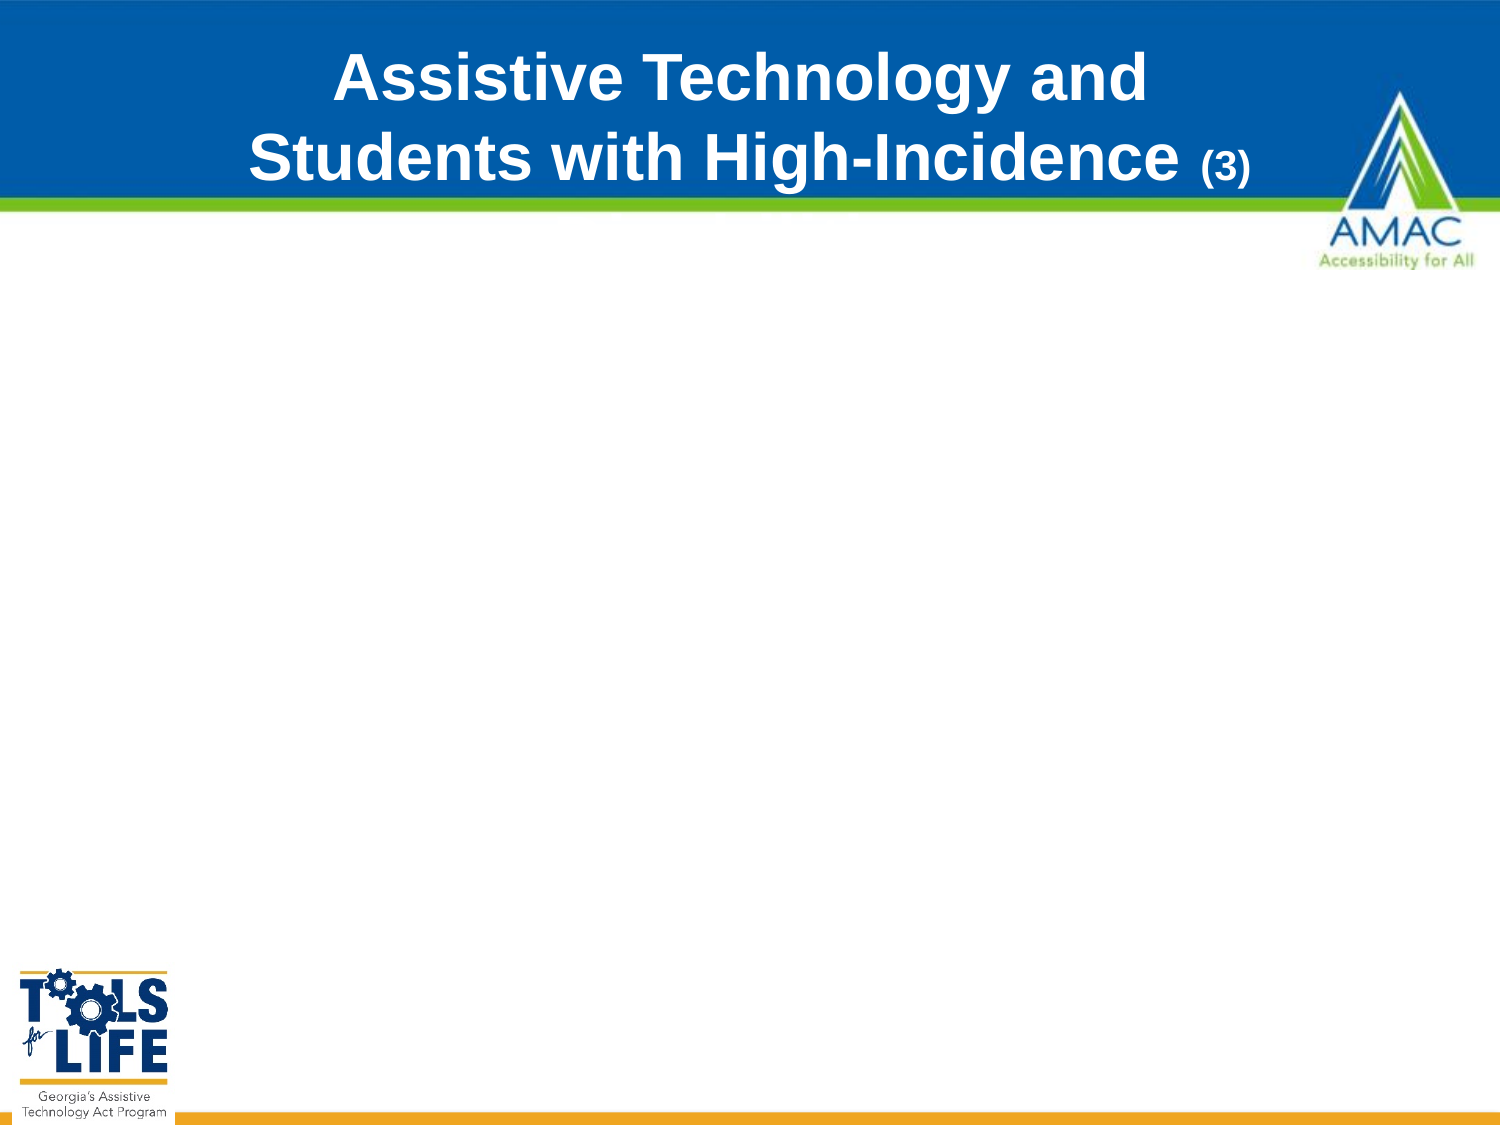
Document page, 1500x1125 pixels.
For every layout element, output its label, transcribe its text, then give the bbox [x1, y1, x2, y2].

picture [0, 0, 1500, 270]
picture [12, 962, 175, 1125]
title Assistive Technology and Students with High-Incidence (3) Disabilities [75, 26, 1425, 157]
